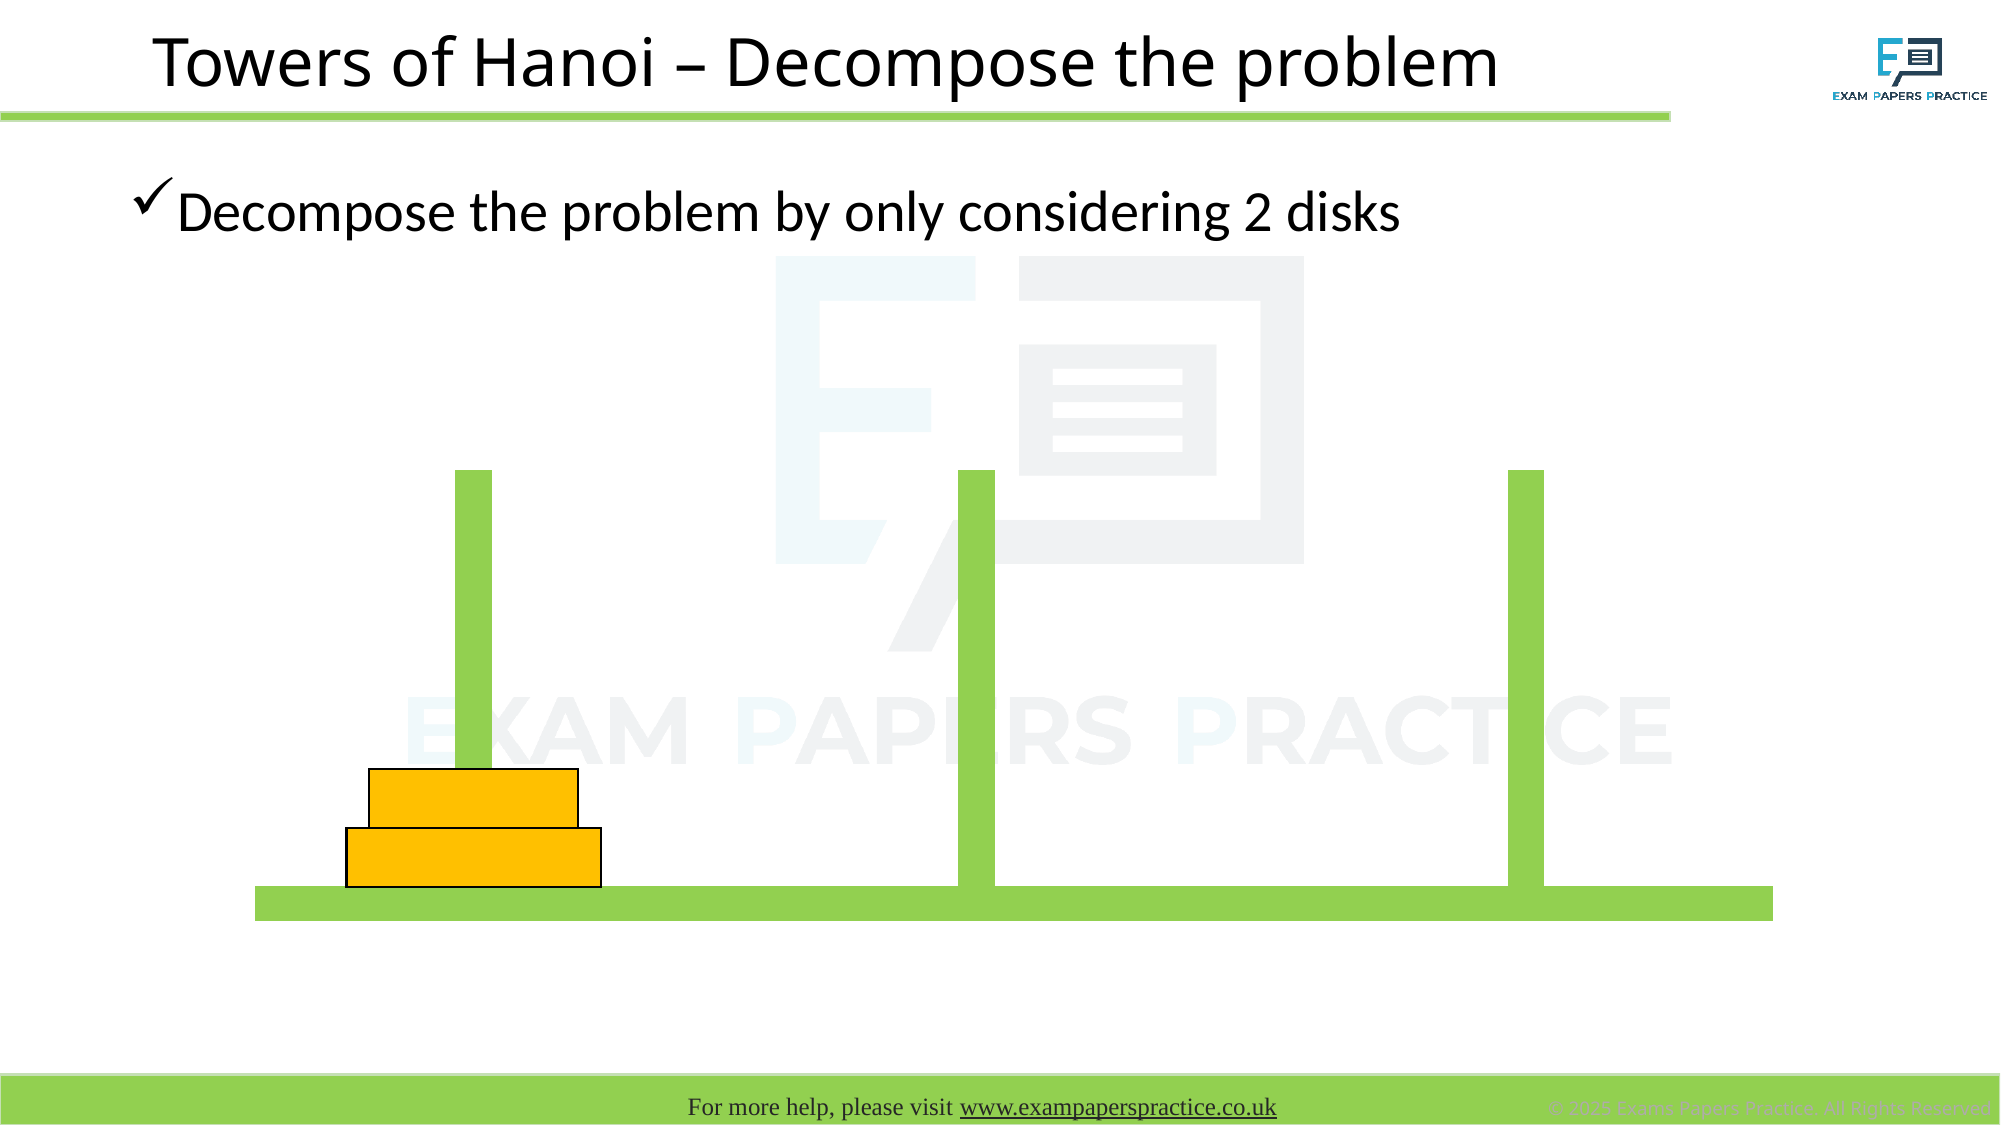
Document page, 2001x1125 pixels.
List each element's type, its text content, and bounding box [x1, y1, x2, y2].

text_box [255, 886, 1773, 921]
text_box [1508, 470, 1544, 888]
list Decompose the problem by only considering 2 disks [113, 173, 1839, 887]
text_box [455, 470, 492, 768]
text_box [368, 768, 579, 829]
title Towers of Hanoi – Decompose the problem [137, 59, 1863, 70]
text_box [345, 827, 602, 888]
text_box [958, 470, 995, 888]
